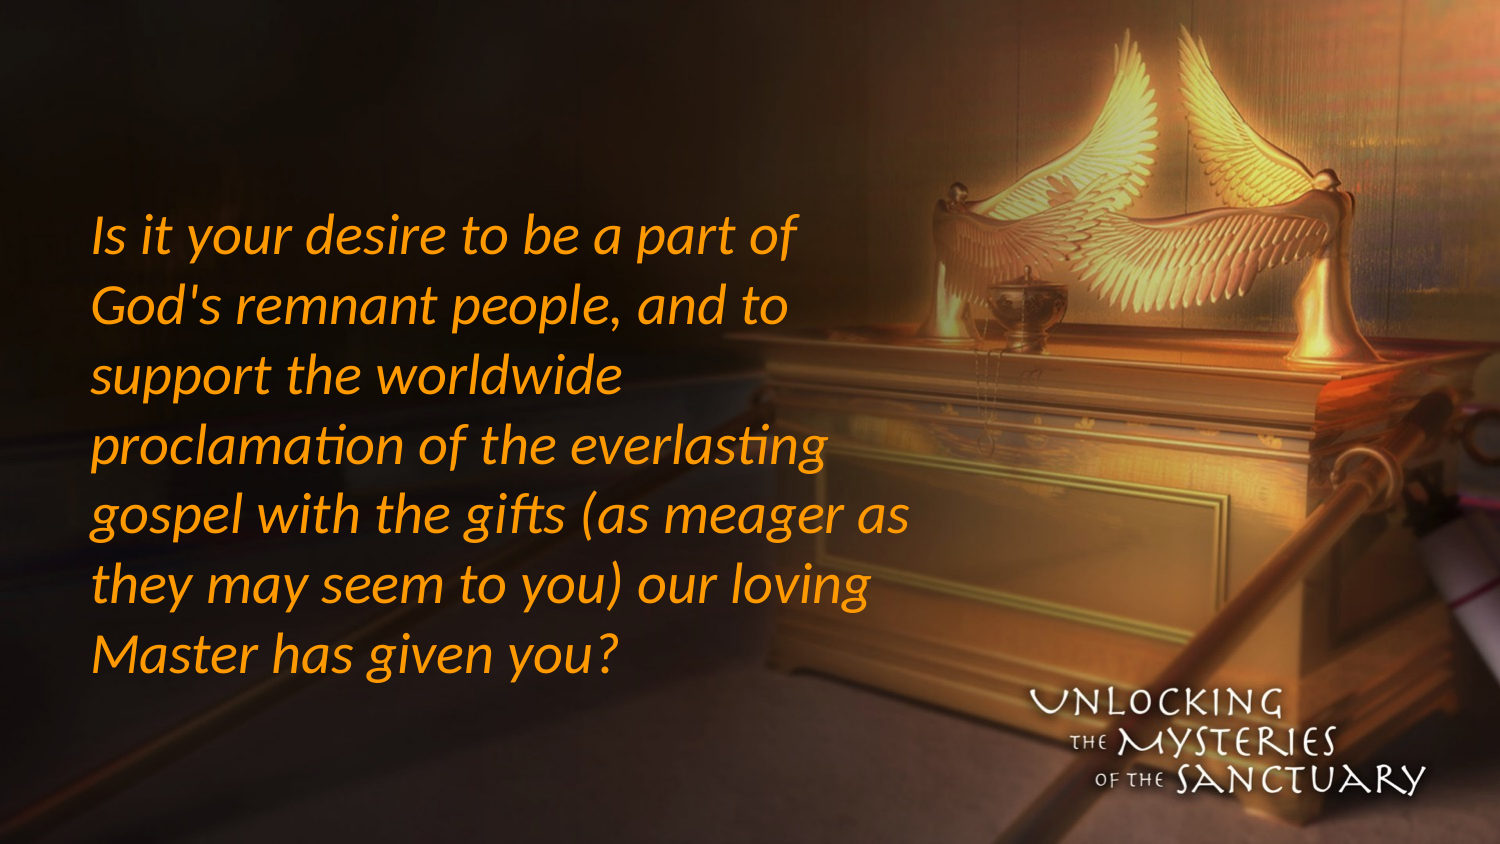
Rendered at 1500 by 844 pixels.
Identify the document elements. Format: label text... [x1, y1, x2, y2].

list Is it your desire to be a part of God's remnant people, and to support the worldwide proclamation of the everlasting gospel with the gifts (as meager as they may seem to you) our loving Master has given you? [75, 188, 941, 754]
picture [0, 0, 1500, 844]
